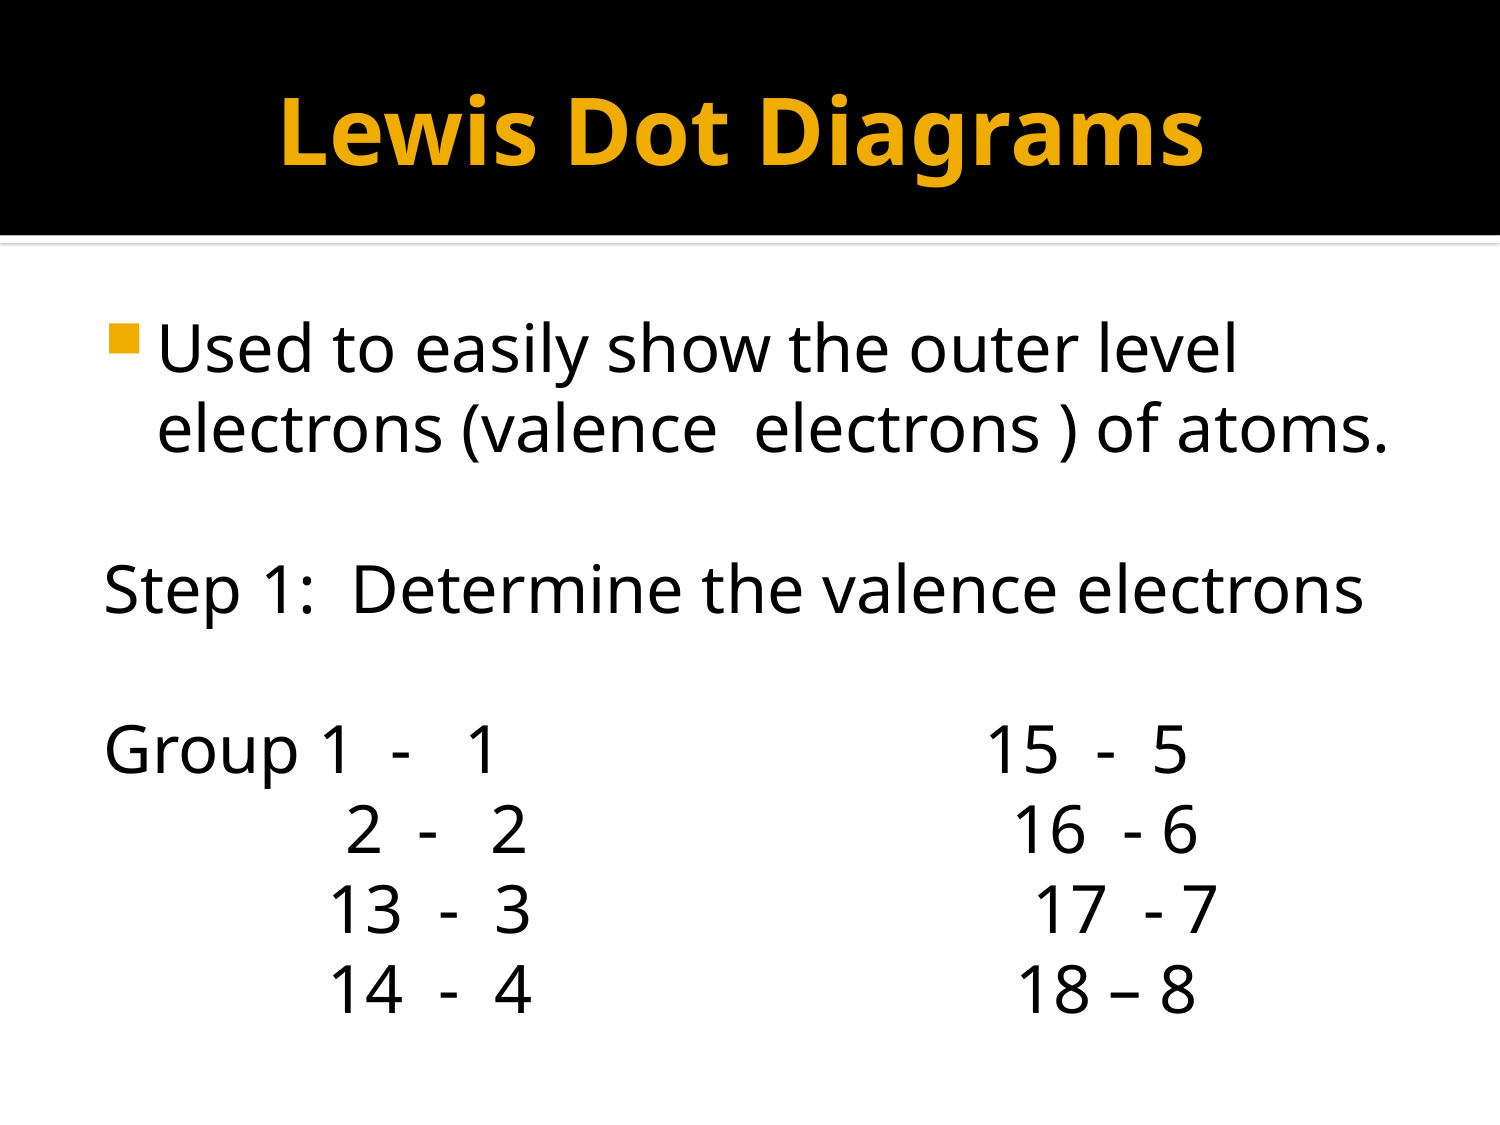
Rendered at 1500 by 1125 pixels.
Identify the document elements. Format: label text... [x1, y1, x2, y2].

title Lewis Dot Diagrams [75, 25, 1425, 231]
list Used to easily show the outer level electrons (valence electrons ) of atoms. Step 1: Determine the valence electrons Group 1 - 1 15 - 5 2 - 2 16 - 6 13 - 3 17 - 7 14 - 4 18 – 8 [75, 291, 1425, 1050]
